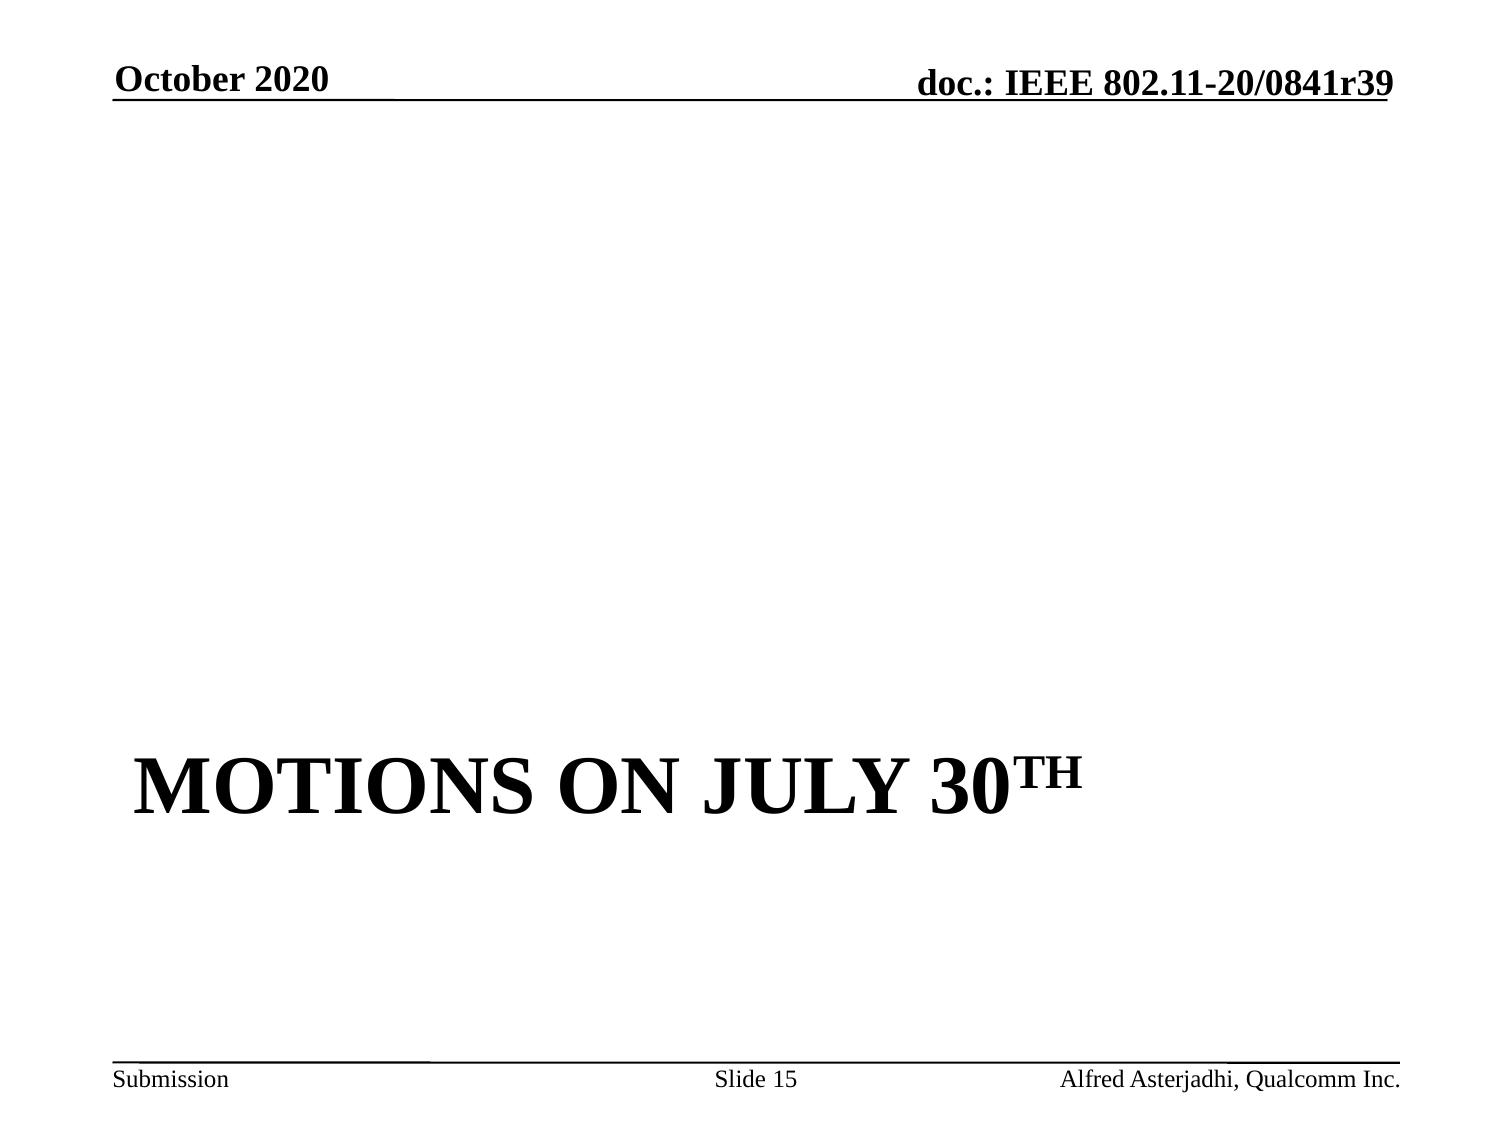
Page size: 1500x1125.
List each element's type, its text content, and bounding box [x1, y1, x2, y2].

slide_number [114, 54, 423, 100]
slide_number Slide 15 [712, 1061, 800, 1123]
footer Alfred Asterjadhi, Qualcomm Inc. [878, 1061, 1402, 1093]
title Motions on JuLY 30th [118, 722, 1394, 947]
